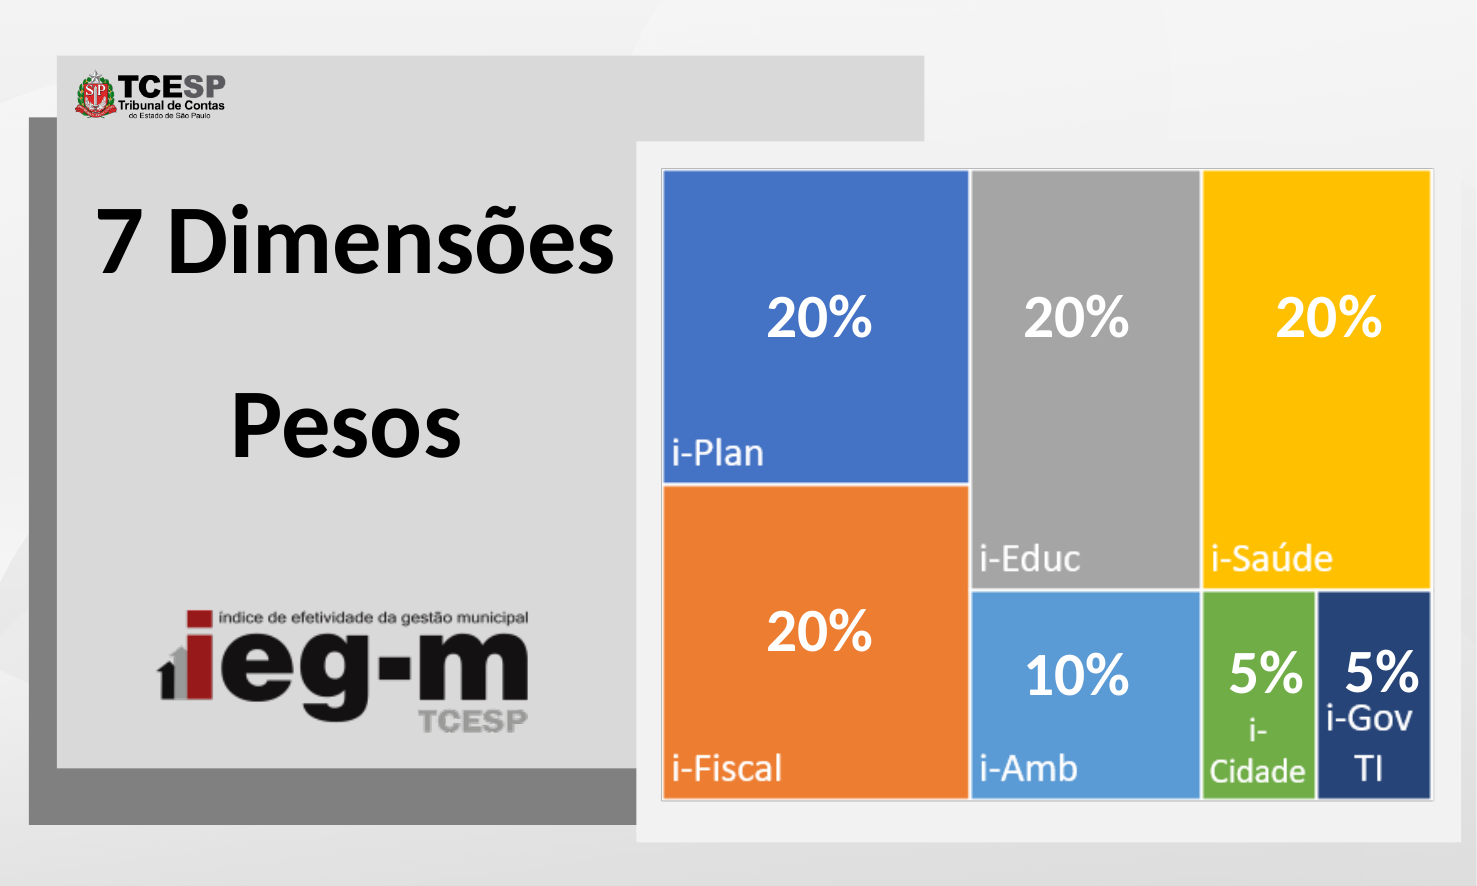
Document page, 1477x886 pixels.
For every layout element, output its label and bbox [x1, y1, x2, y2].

text_box [28, 55, 1462, 866]
